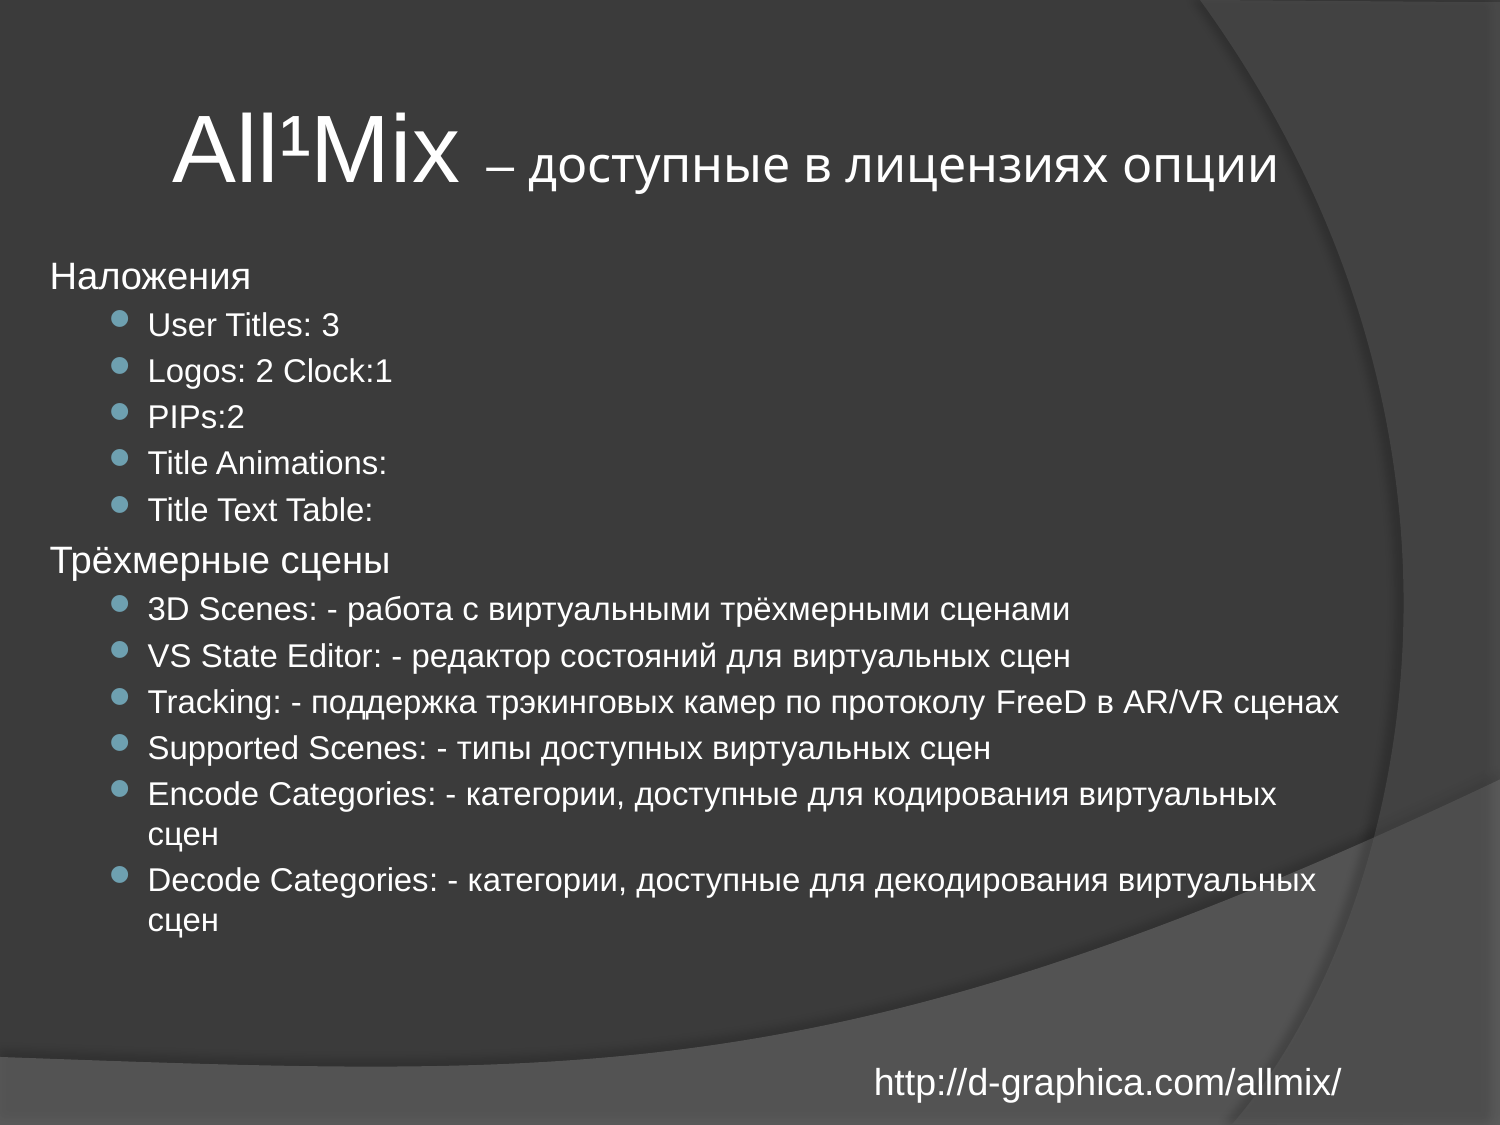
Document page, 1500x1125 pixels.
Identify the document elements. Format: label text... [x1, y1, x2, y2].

title All¹Mix – доступные в лицензиях опции [64, 45, 1388, 244]
text_box http://d-graphica.com/allmix/ [859, 1050, 1358, 1111]
list Наложения User Titles: 3 Logos: 2 Clock:1 PIPs:2 Title Animations: Title Text Table: Трёхмерные сцены 3D Scenes: - работа с виртуальными трёхмерными сценами VS State Editor: - редактор состояний для виртуальных сцен Tracking: - поддержка трэкинговых камер по протоколу FreeD в AR/VR сценах Supported Scenes: - типы доступных виртуальных сцен Encode Categories: - категории, доступные для кодирования виртуальных сцен Decode Categories: - категории, доступные для декодирования виртуальных сцен [29, 243, 1360, 988]
